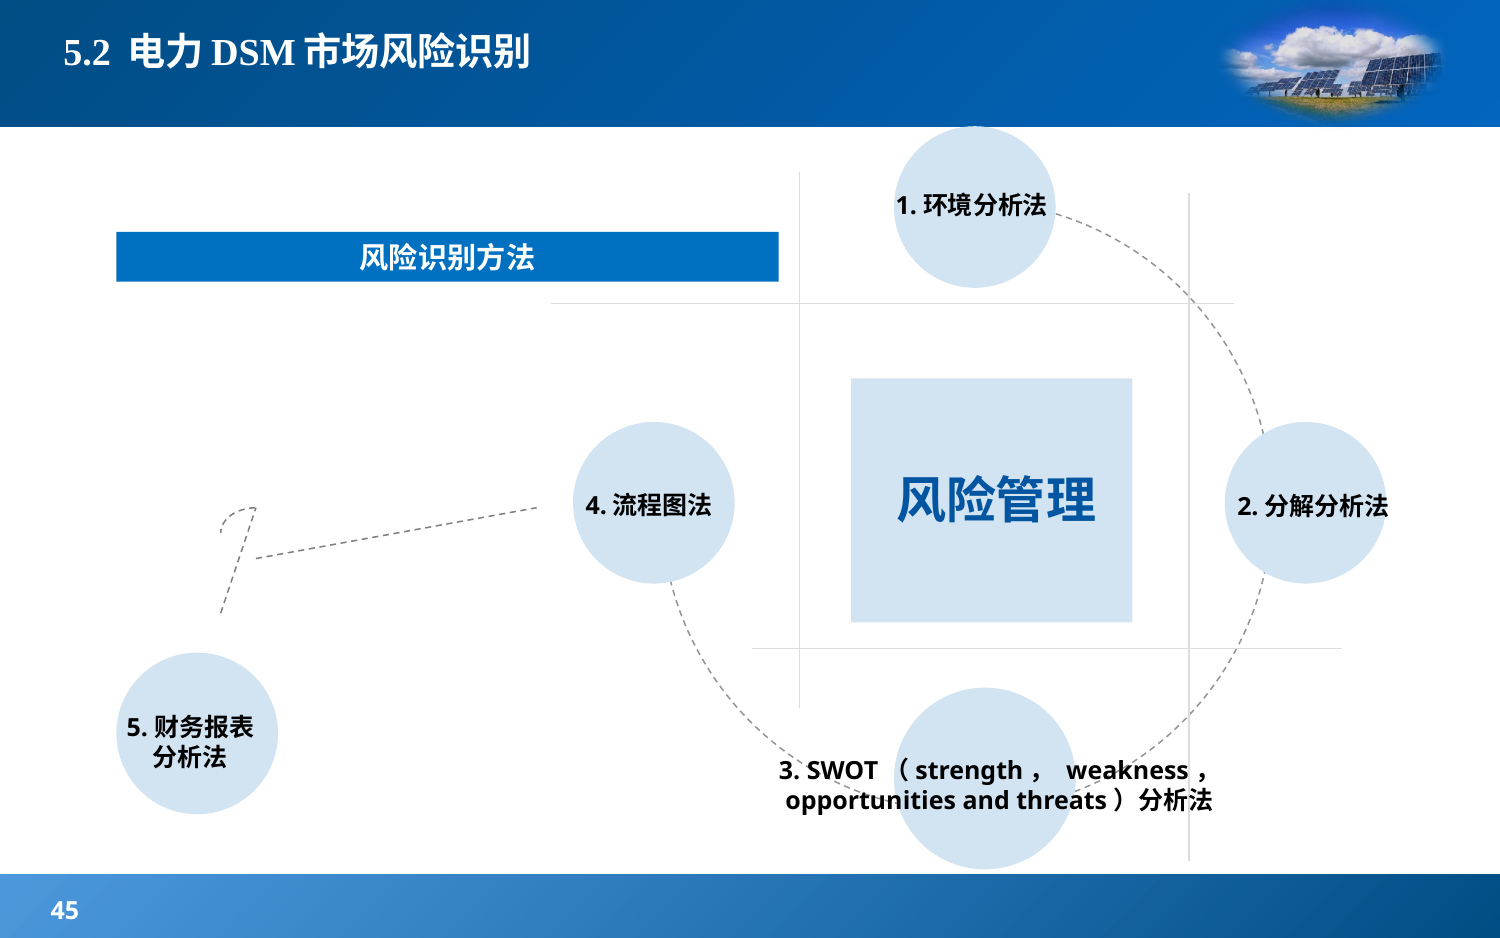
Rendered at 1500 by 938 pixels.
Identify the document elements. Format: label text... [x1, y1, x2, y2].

text_box [130, 779, 264, 815]
text_box 2.分解分析法 [1201, 482, 1426, 528]
text_box [1228, 528, 1383, 584]
text_box [896, 227, 1054, 288]
text_box 3. SWOT（strength， weakness， opportunities and threats）分析法 [1193, 747, 1260, 822]
text_box [1013, 220, 1184, 302]
text_box [121, 652, 273, 704]
title 5.2 电力DSM市场风险识别 [48, 19, 1005, 127]
text_box [905, 822, 1065, 870]
text_box 风险识别方法 [116, 231, 779, 282]
picture [1233, 6, 1433, 113]
text_box 3. SWOT（strength， weakness， opportunities and threats）分析法 [739, 747, 1184, 822]
text_box [576, 421, 732, 481]
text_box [220, 507, 537, 614]
text_box [899, 687, 1071, 747]
text_box [897, 126, 1052, 182]
text_box [1193, 312, 1265, 647]
text_box [1227, 421, 1384, 482]
text_box 4.流程图法 [559, 481, 740, 527]
text_box [1193, 657, 1233, 713]
text_box 风险管理 [871, 461, 1121, 537]
text_box [576, 527, 731, 584]
text_box 5.财务报表分析法 [100, 704, 281, 779]
text_box 1.环境分析法 [870, 182, 1074, 227]
text_box [851, 378, 1133, 623]
text_box [670, 526, 1184, 747]
text_box [804, 312, 1184, 647]
